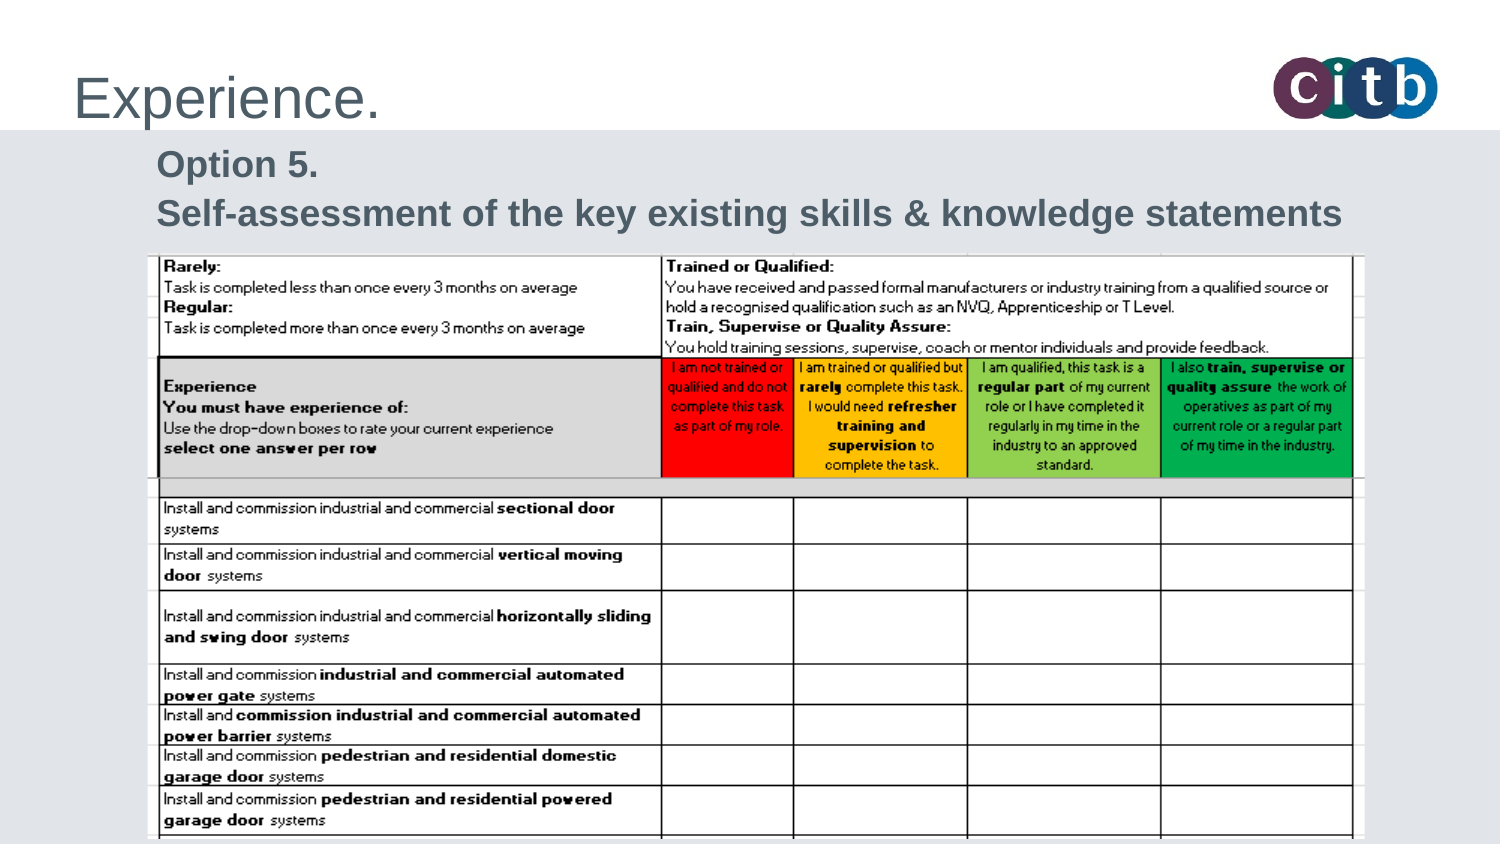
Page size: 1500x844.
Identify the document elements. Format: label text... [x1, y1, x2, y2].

picture [0, 129, 1500, 844]
title Experience. [59, 47, 1446, 129]
